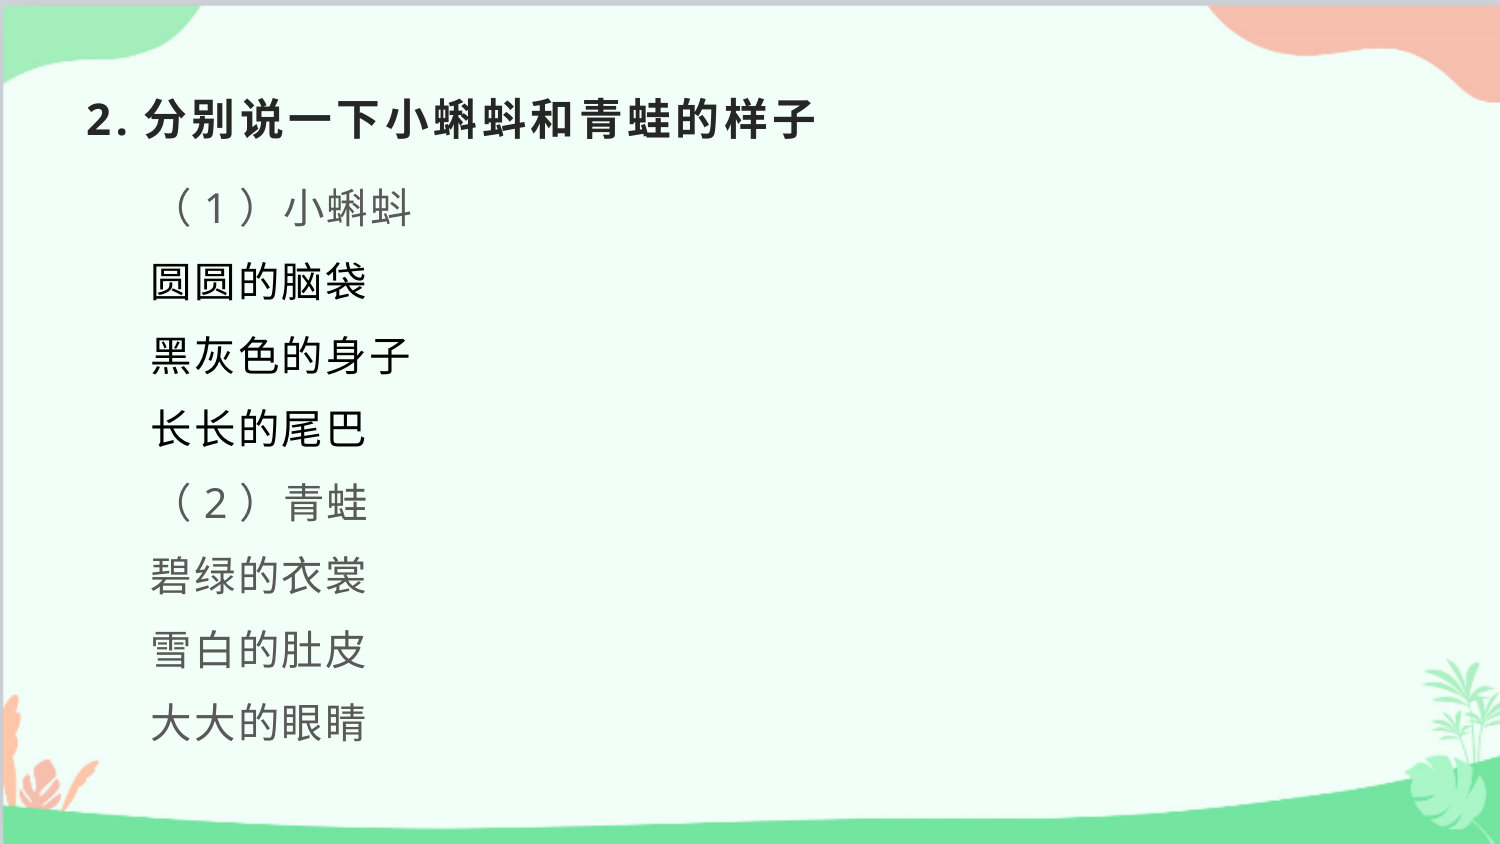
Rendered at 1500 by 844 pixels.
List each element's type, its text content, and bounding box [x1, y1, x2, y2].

list （1）小蝌蚪 圆圆的脑袋 黑灰色的身子 长长的尾巴 （2）青蛙 碧绿的衣裳 雪白的肚皮 大大的眼睛 [139, 161, 1425, 759]
title 2.分别说一下小蝌蚪和青蛙的样子 [74, 74, 1425, 162]
picture [0, 0, 1500, 844]
